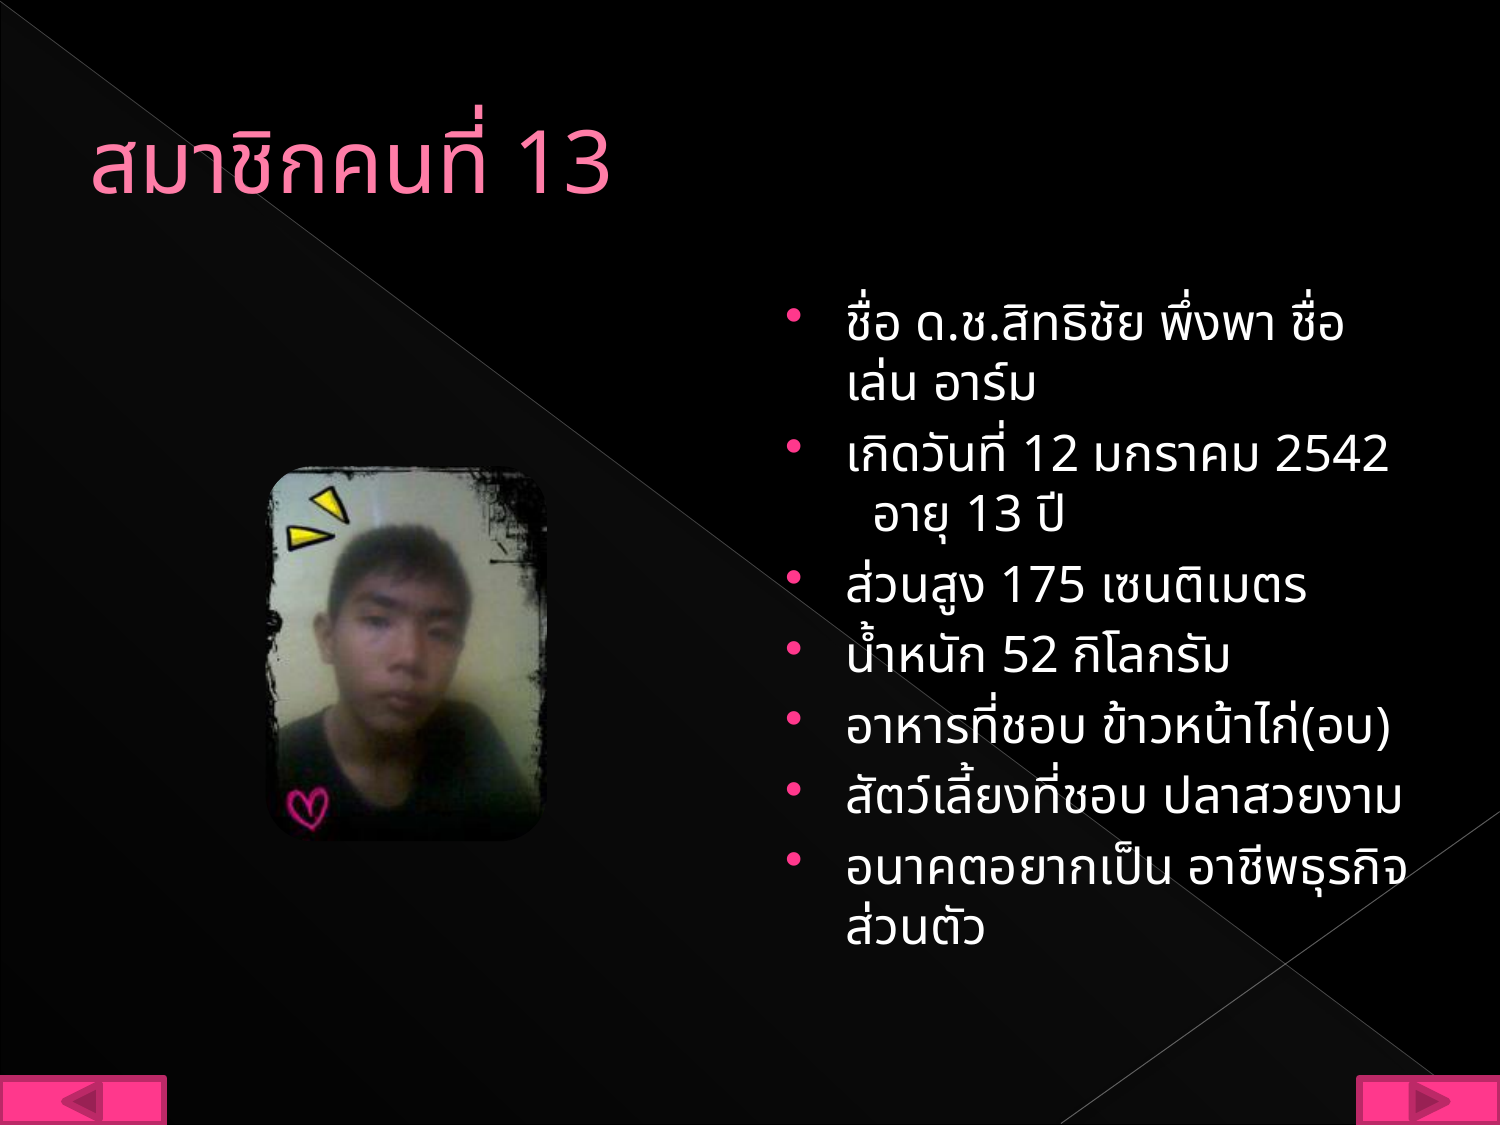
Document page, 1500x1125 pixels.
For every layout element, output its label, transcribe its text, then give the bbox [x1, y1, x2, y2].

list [265, 465, 548, 842]
text_box [1356, 1075, 1500, 1125]
text_box [0, 1075, 167, 1125]
title สมาชิกคนที่ 13 [75, 43, 1425, 274]
list ชื่อ ด.ช.สิทธิชัย พึ่งพา ชื่อเล่น อาร์ม เกิดวันที่ 12 มกราคม 2542 อายุ 13 ปี ส่วนสูง 175 เซนติเมตร น้ำหนัก 52 กิโลกรัม อาหารที่ชอบ ข้าวหน้าไก่(อบ) สัตว์เลี้ยงที่ชอบ ปลาสวยงาม อนาคตอยากเป็น อาชีพธุรกิจส่วนตัว [762, 282, 1425, 1025]
